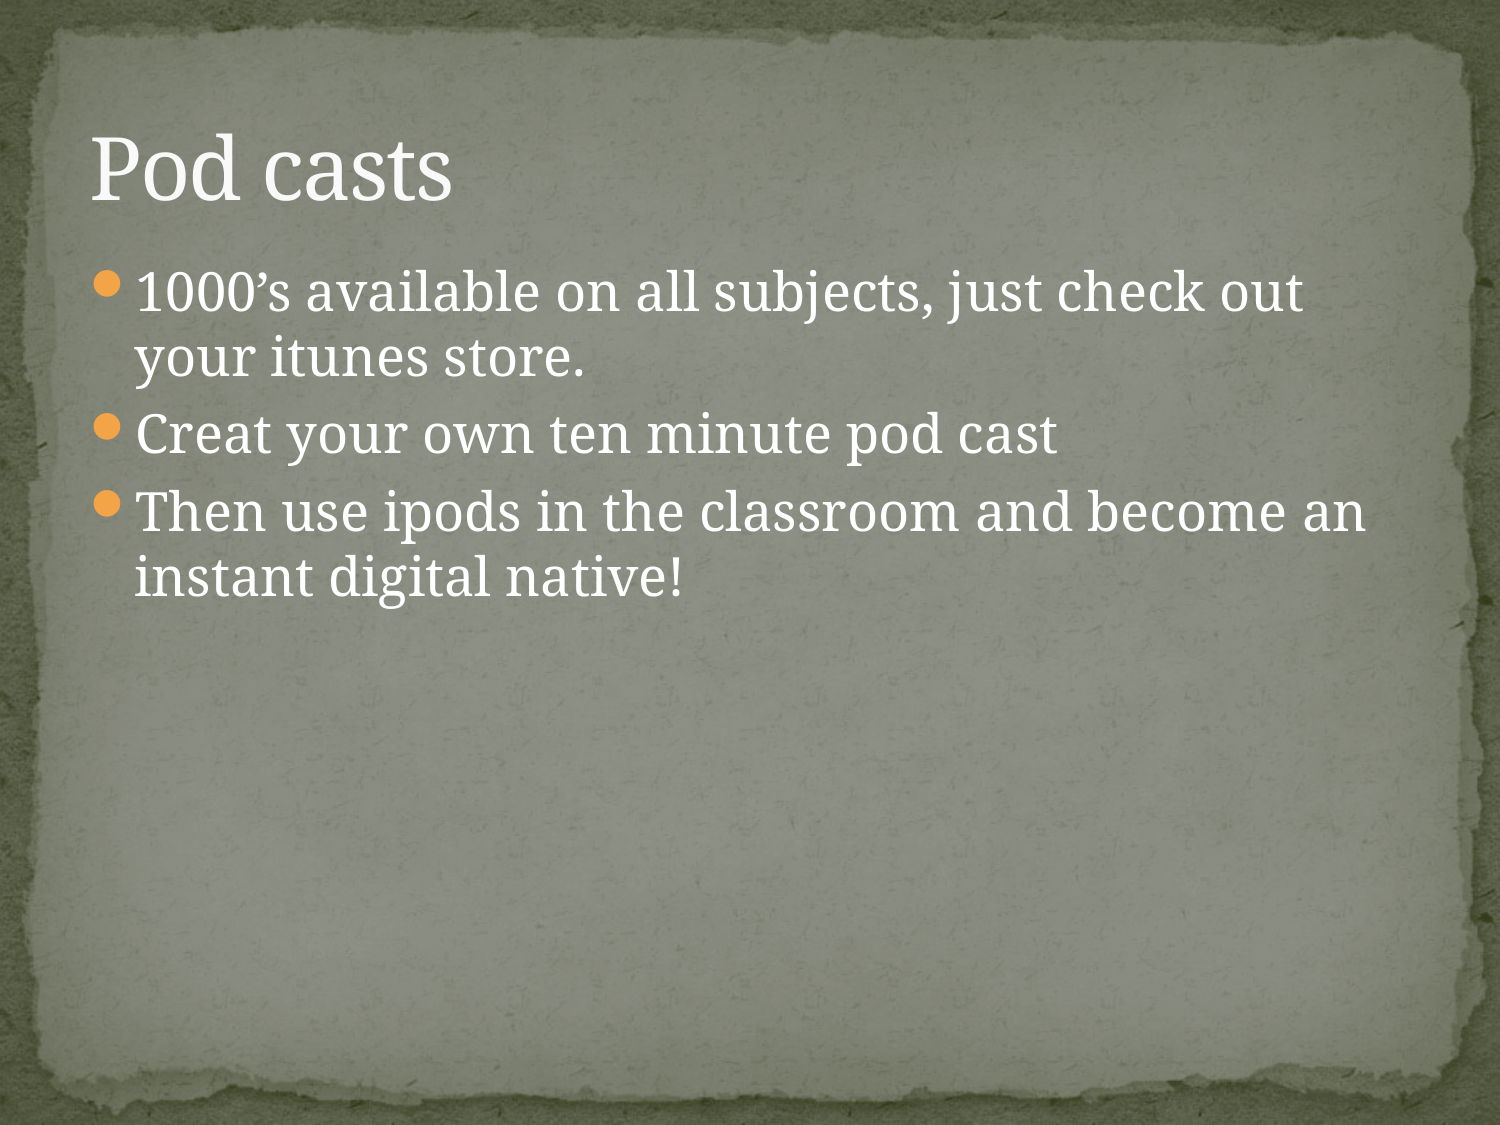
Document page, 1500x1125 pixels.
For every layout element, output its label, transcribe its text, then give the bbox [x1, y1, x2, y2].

list 1000’s available on all subjects, just check out your itunes store. Creat your own ten minute pod cast Then use ipods in the classroom and become an instant digital native! [75, 249, 1425, 1000]
title Pod casts [74, 24, 1425, 225]
